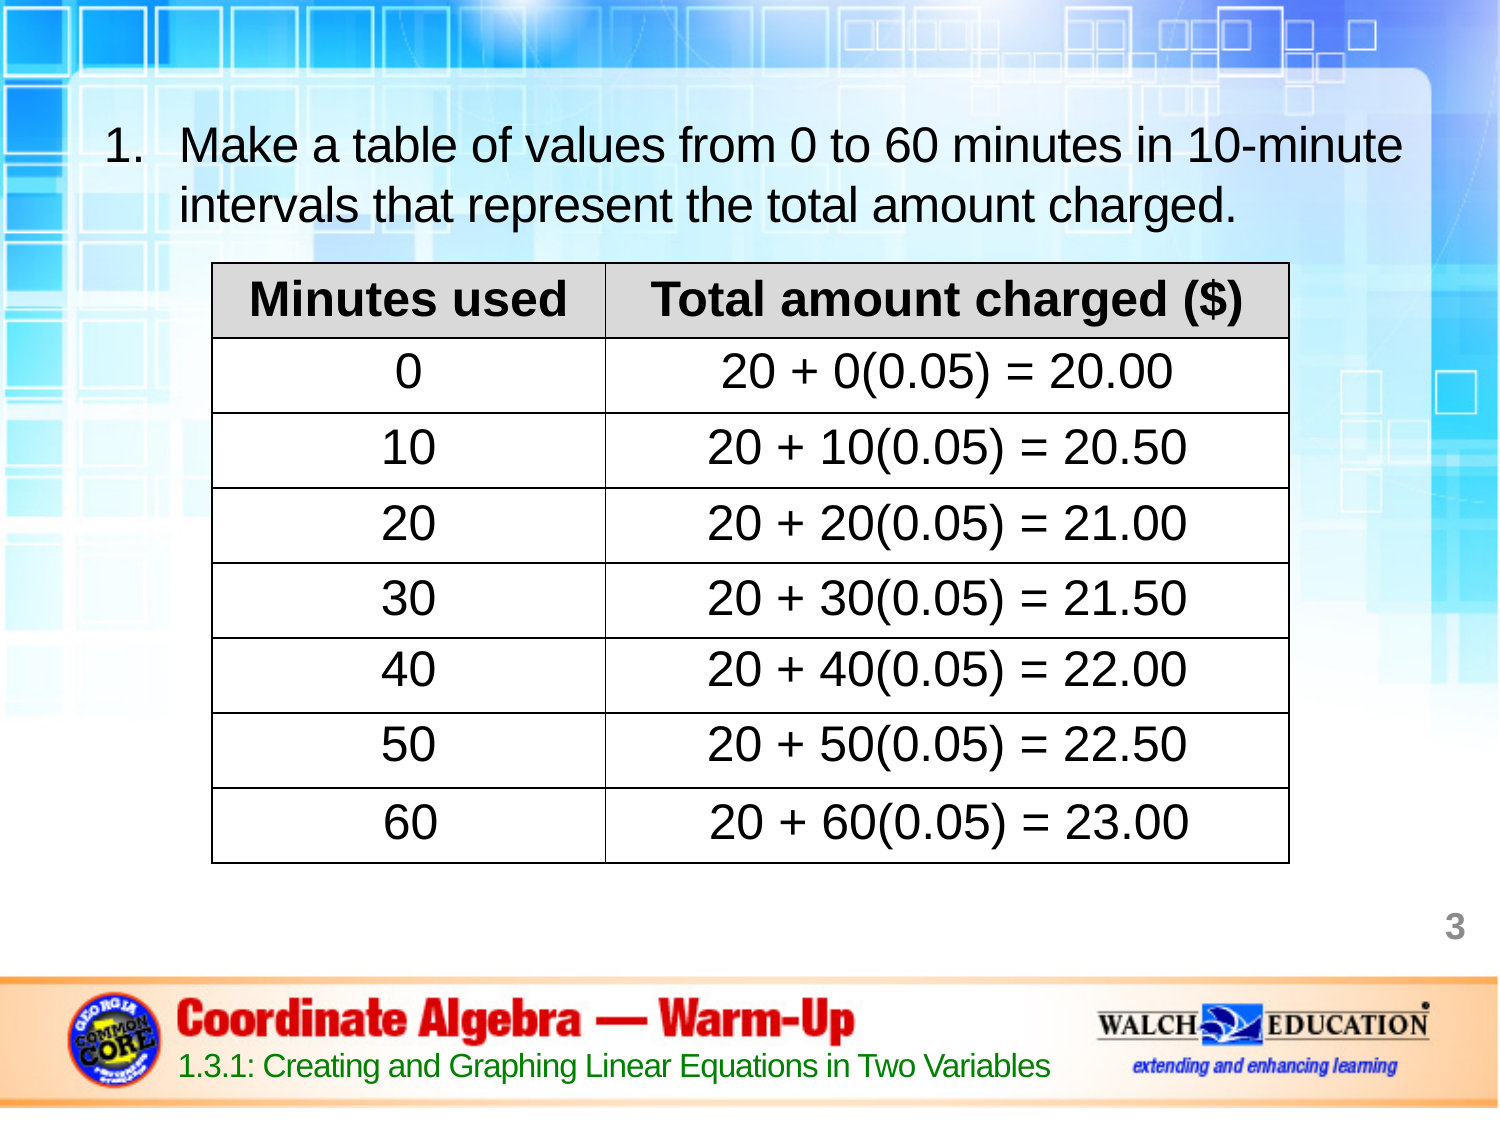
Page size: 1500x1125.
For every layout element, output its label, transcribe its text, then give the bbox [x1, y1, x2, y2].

table_cell [608, 712, 1291, 787]
table_header [214, 250, 608, 337]
subtitle Make a table of values from 0 to 60 minutes in 10-minute intervals that represent the total amount charged. [89, 105, 1419, 925]
table_cell [214, 337, 608, 412]
slide_number 3 [1361, 901, 1481, 949]
list 1.3.1: Creating and Graphing Linear Equations in Two Variables [162, 1036, 1070, 1080]
table_cell [608, 487, 1291, 562]
table_cell 60 [214, 787, 608, 862]
table_cell [212, 796, 606, 867]
table_cell [214, 562, 608, 637]
table_cell [214, 637, 608, 712]
table_cell [608, 412, 1291, 487]
table_cell [606, 862, 1289, 867]
table_cell [608, 562, 1291, 637]
table_cell [608, 337, 1291, 412]
table_cell [608, 637, 1291, 712]
picture [0, 0, 1500, 1108]
table_cell 20 + 60(0.05) = 23.00 [608, 787, 1291, 862]
table_cell [214, 412, 608, 487]
table_header [608, 250, 1291, 337]
table_cell [214, 712, 608, 787]
table_cell [214, 487, 608, 562]
